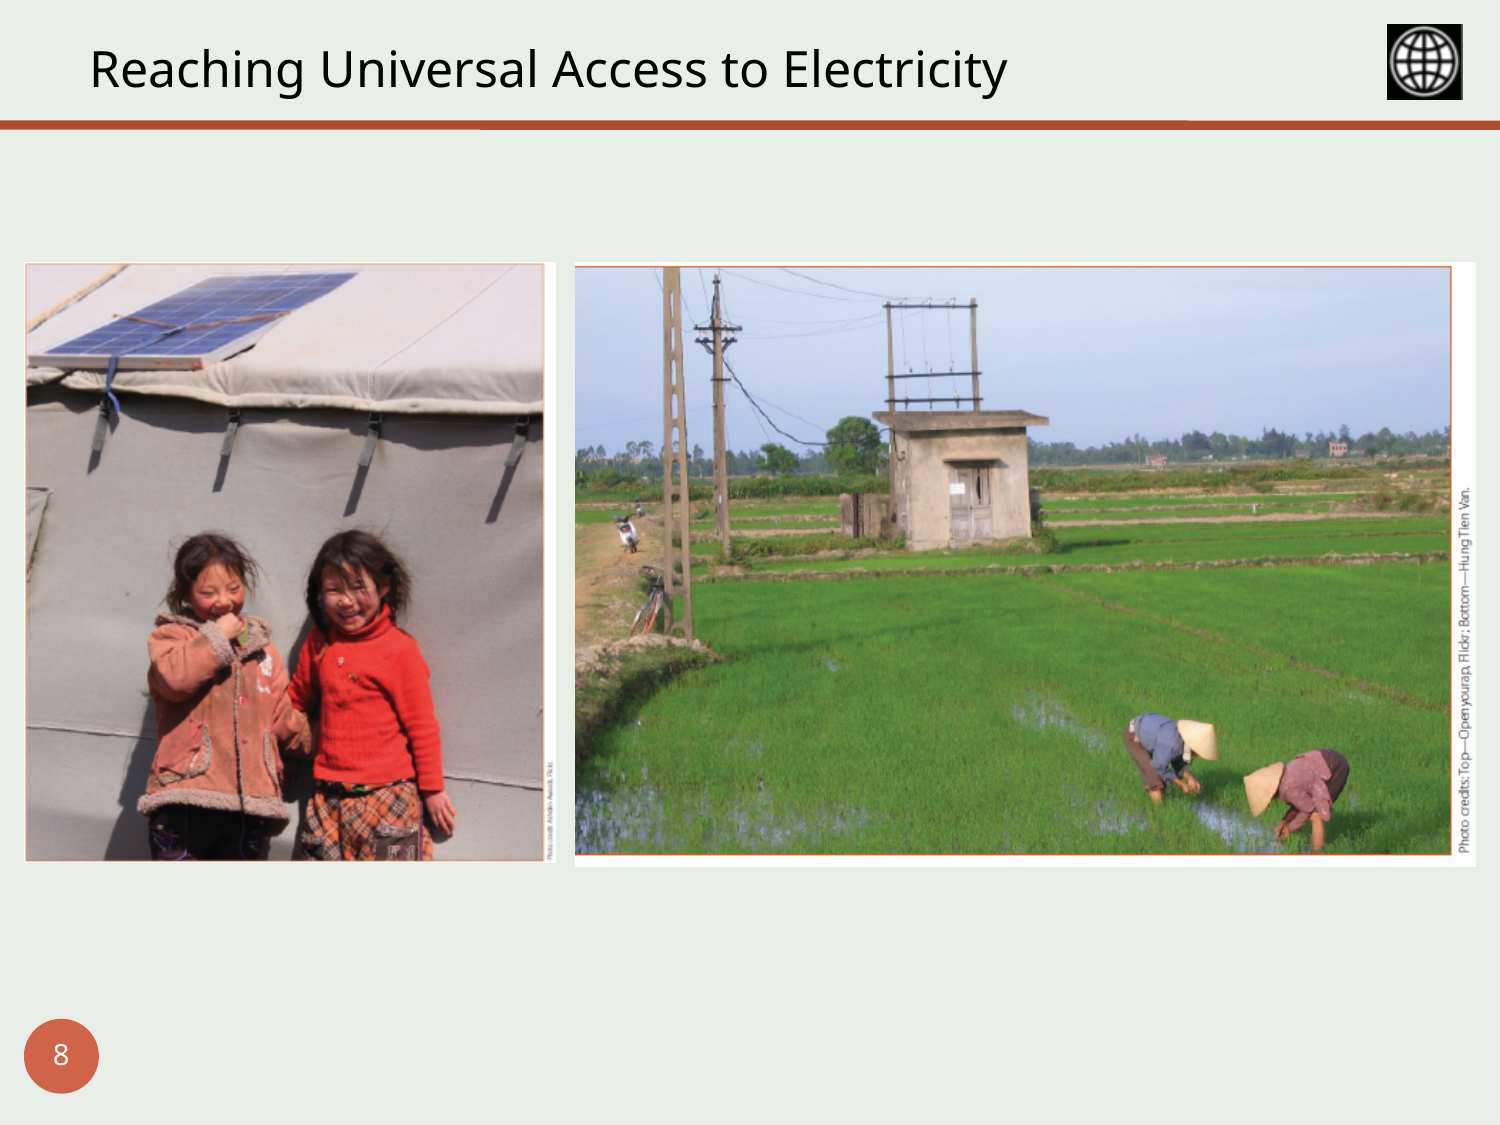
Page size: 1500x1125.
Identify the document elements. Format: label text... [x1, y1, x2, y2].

title Reaching Universal Access to Electricity [75, 24, 1425, 113]
picture [1387, 24, 1463, 101]
picture [574, 262, 1476, 868]
picture [24, 262, 556, 863]
slide_number 8 [23, 1018, 99, 1094]
